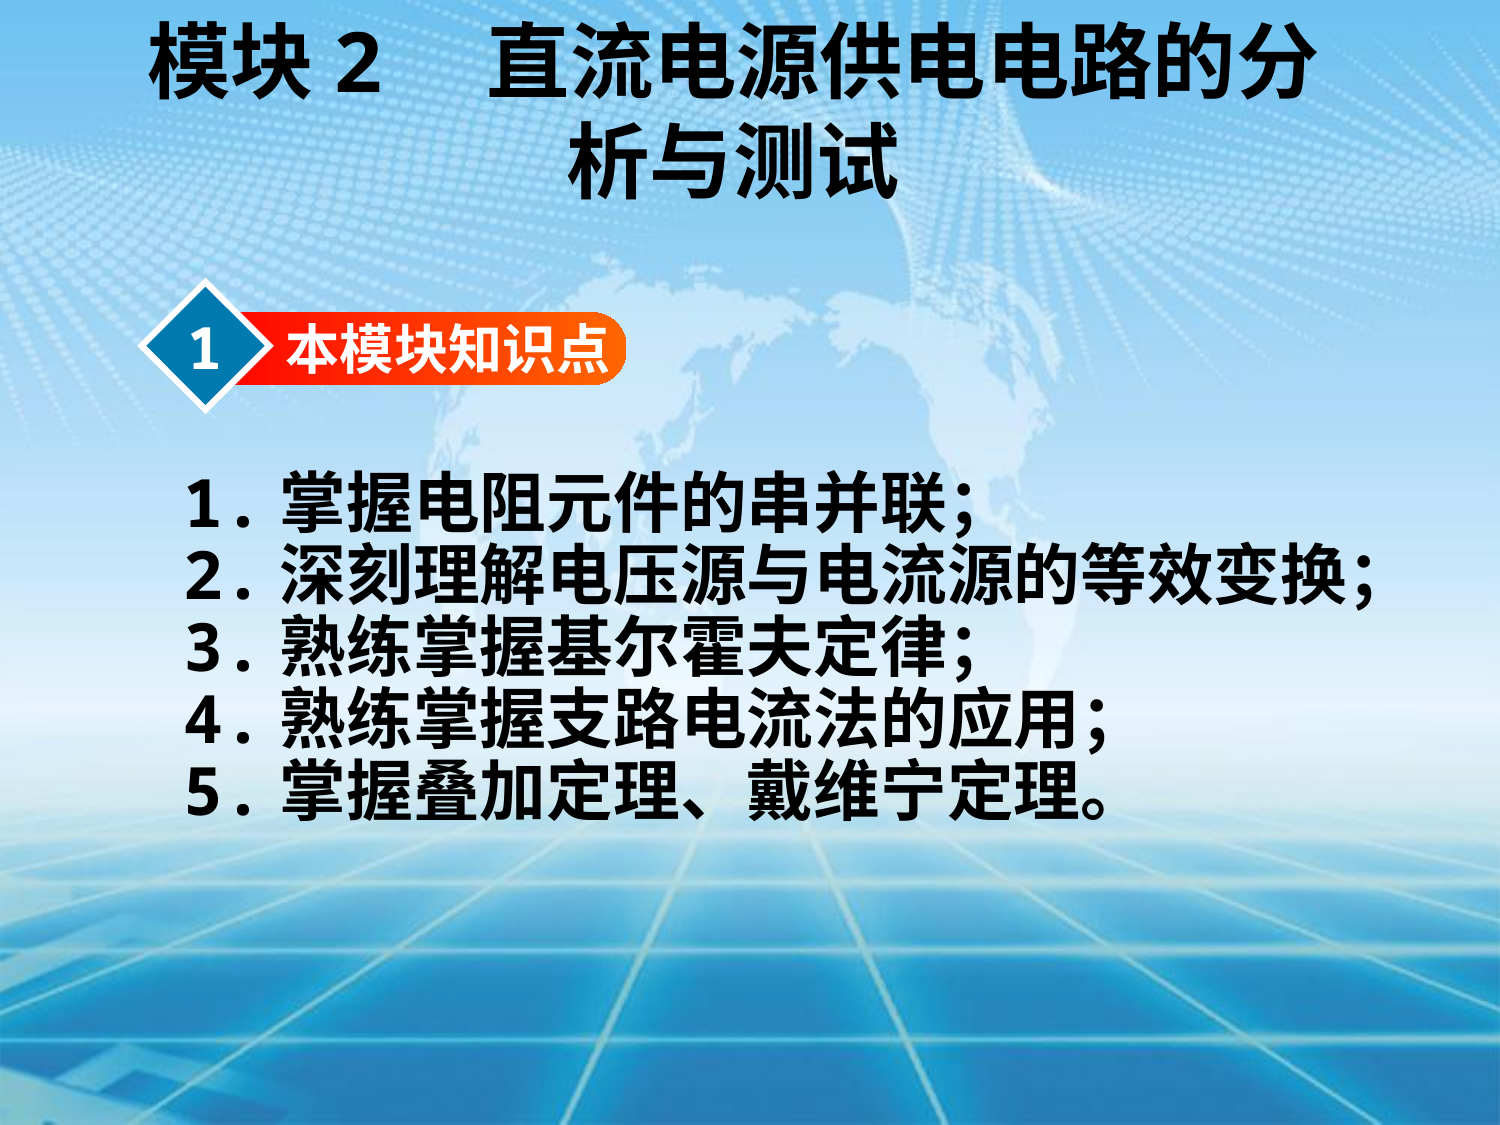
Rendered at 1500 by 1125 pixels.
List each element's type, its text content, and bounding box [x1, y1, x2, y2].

text_box 1 [141, 282, 270, 410]
picture [0, 0, 1500, 1125]
text_box 1.掌握电阻元件的串并联； 2.深刻理解电压源与电流源的等效变换； 3.熟练掌握基尔霍夫定律； 4.熟练掌握支路电流法的应用； 5.掌握叠加定理、戴维宁定理。 [169, 462, 1441, 838]
text_box 模块2 直流电源供电电路的分析与测试 [123, 15, 1343, 204]
text_box [233, 312, 271, 385]
text_box 本模块知识点 [271, 307, 651, 388]
